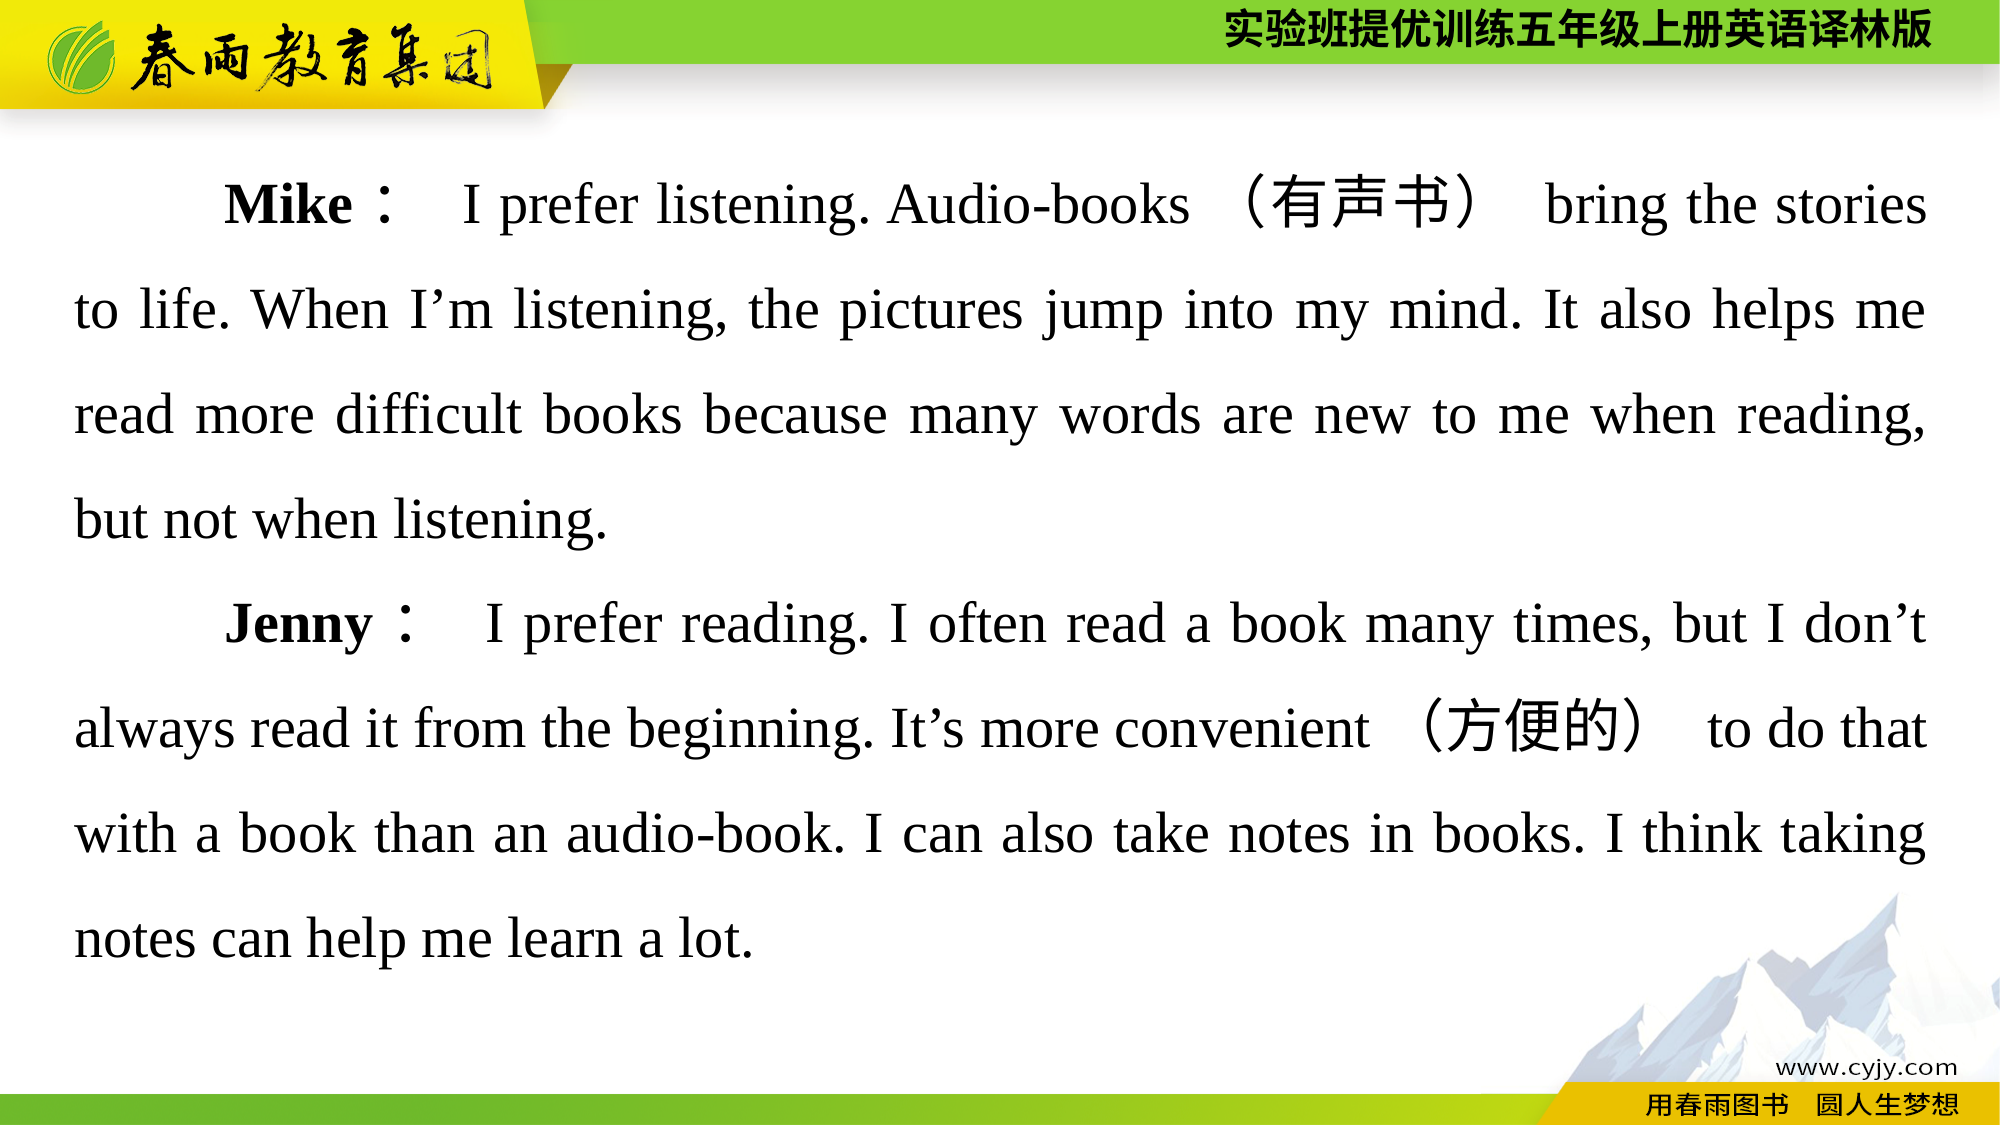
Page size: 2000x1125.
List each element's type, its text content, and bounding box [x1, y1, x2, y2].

picture [0, 0, 2000, 1125]
list Mike： I prefer listening. Audio-books（有声书） bring the stories to life. When I’m listening, the pictures jump into my mind. It also helps me read more difficult books because many words are new to me when reading, but not when listening. Jenny： I prefer reading. I often read a book many times, but I don’t always read it from the beginning. It’s more convenient（方便的） to do that with a book than an audio-book. I can also take notes in books. I think taking notes can help me learn a lot. [59, 122, 1944, 986]
